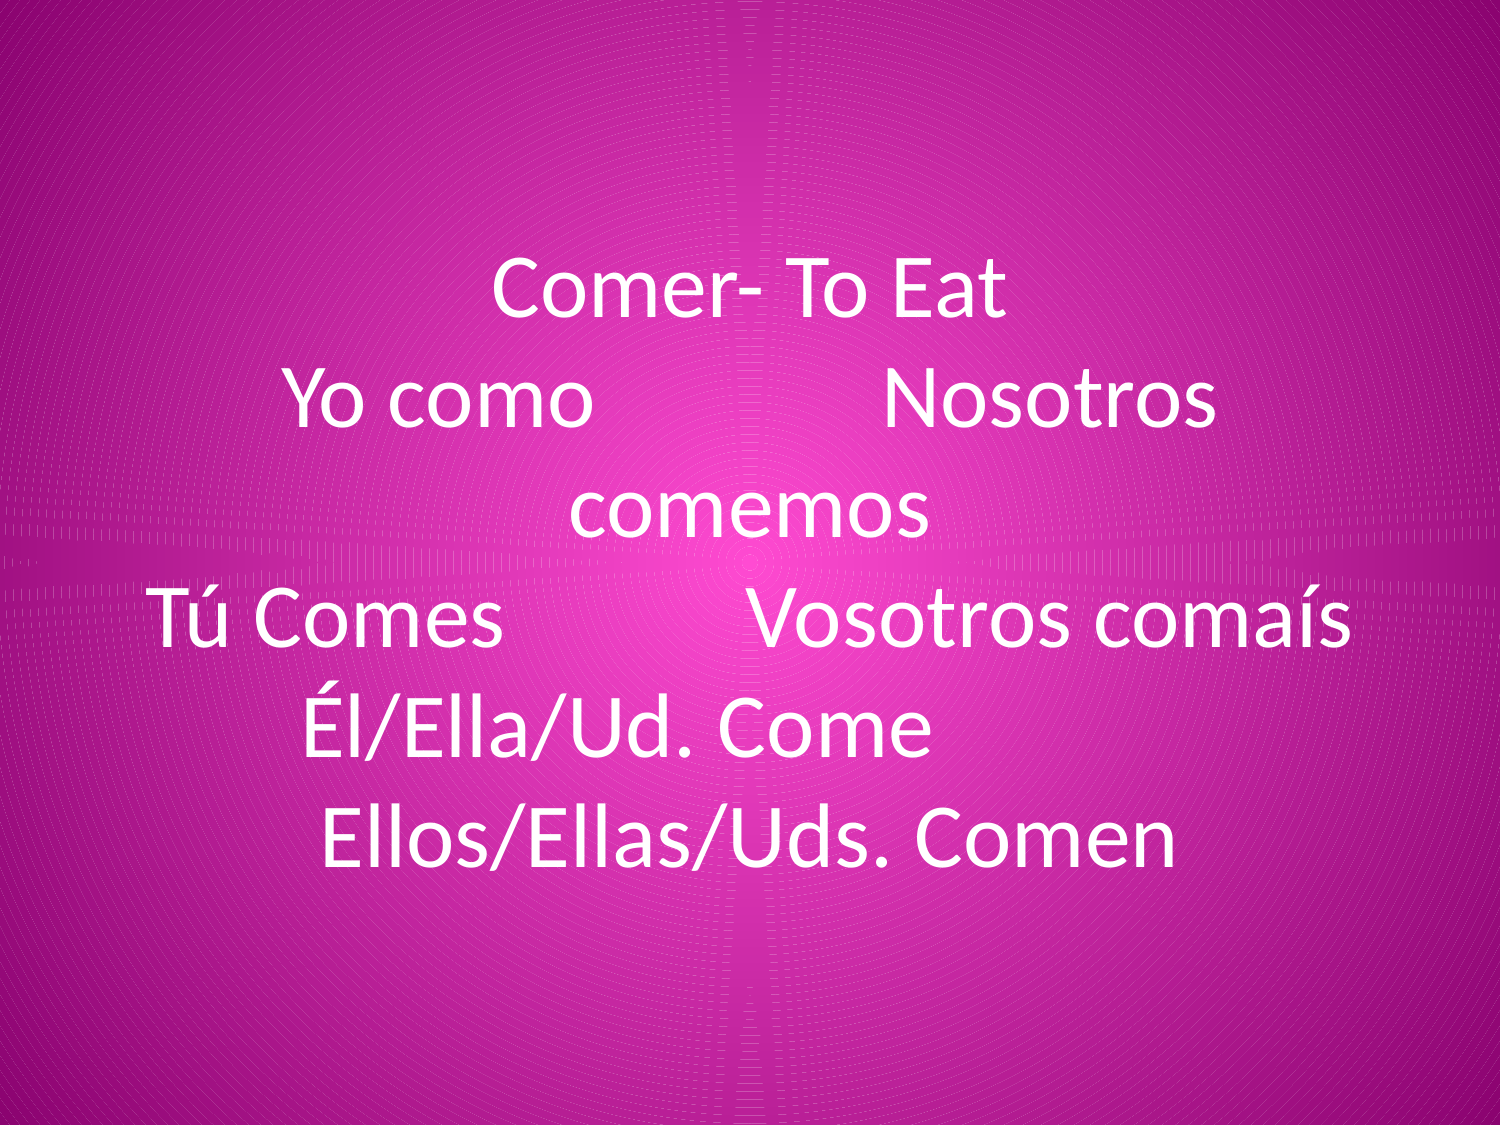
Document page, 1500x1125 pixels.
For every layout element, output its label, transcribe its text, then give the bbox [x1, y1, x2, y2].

title Comer- To Eat Yo como Nosotros comemos Tú Comes Vosotros comaís Él/Ella/Ud. Come Ellos/Ellas/Uds. Comen [75, 45, 1425, 1068]
